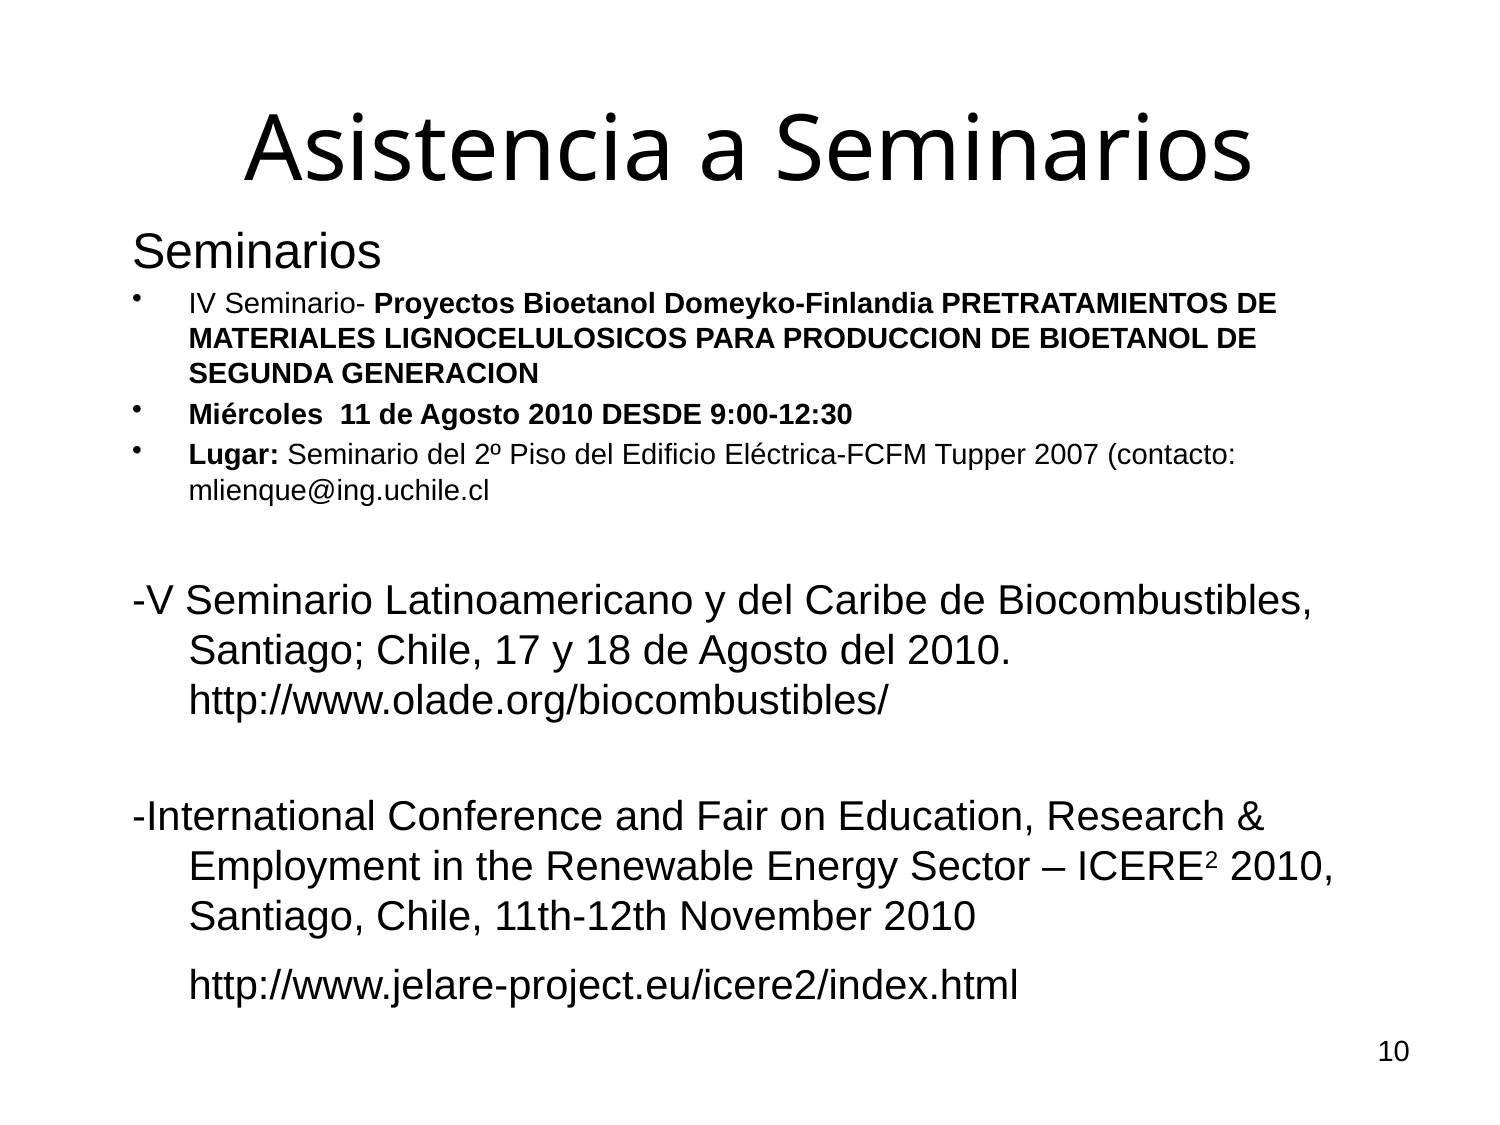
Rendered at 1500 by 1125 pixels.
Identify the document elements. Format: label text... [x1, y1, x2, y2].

title Asistencia a Seminarios [112, 49, 1388, 238]
slide_number 10 [1074, 1024, 1426, 1103]
list Seminarios IV Seminario- Proyectos Bioetanol Domeyko-Finlandia PRETRATAMIENTOS DE MATERIALES LIGNOCELULOSICOS PARA PRODUCCION DE BIOETANOL DE SEGUNDA GENERACION Miércoles 11 de Agosto 2010 DESDE 9:00-12:30 Lugar: Seminario del 2º Piso del Edificio Eléctrica-FCFM Tupper 2007 (contacto: mlienque@ing.uchile.cl -V Seminario Latinoamericano y del Caribe de Biocombustibles, Santiago; Chile, 17 y 18 de Agosto del 2010. http://www.olade.org/biocombustibles/ -International Conference and Fair on Education, Research & Employment in the Renewable Energy Sector – ICERE2 2010, Santiago, Chile, 11th-12th November 2010 http://www.jelare-project.eu/icere2/index.html [116, 210, 1393, 1027]
